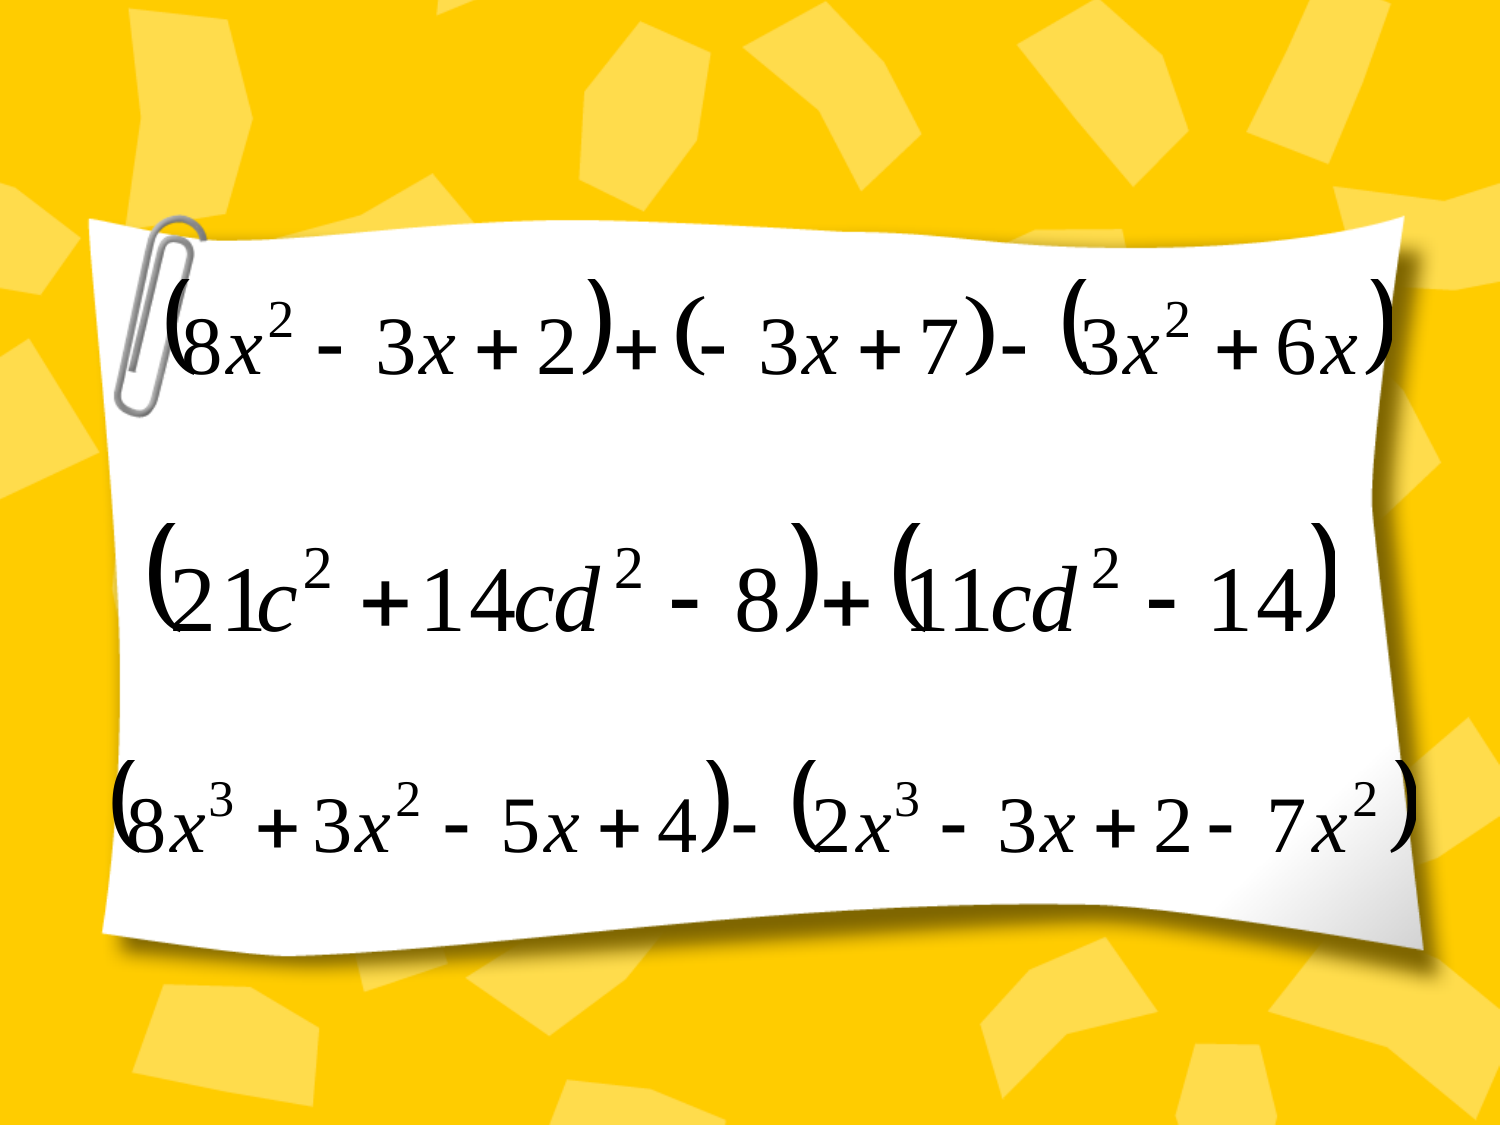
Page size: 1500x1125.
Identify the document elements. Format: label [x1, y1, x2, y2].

text_box [134, 523, 1335, 665]
text_box [99, 760, 1416, 881]
text_box [153, 279, 1392, 405]
picture [0, 0, 1500, 1125]
